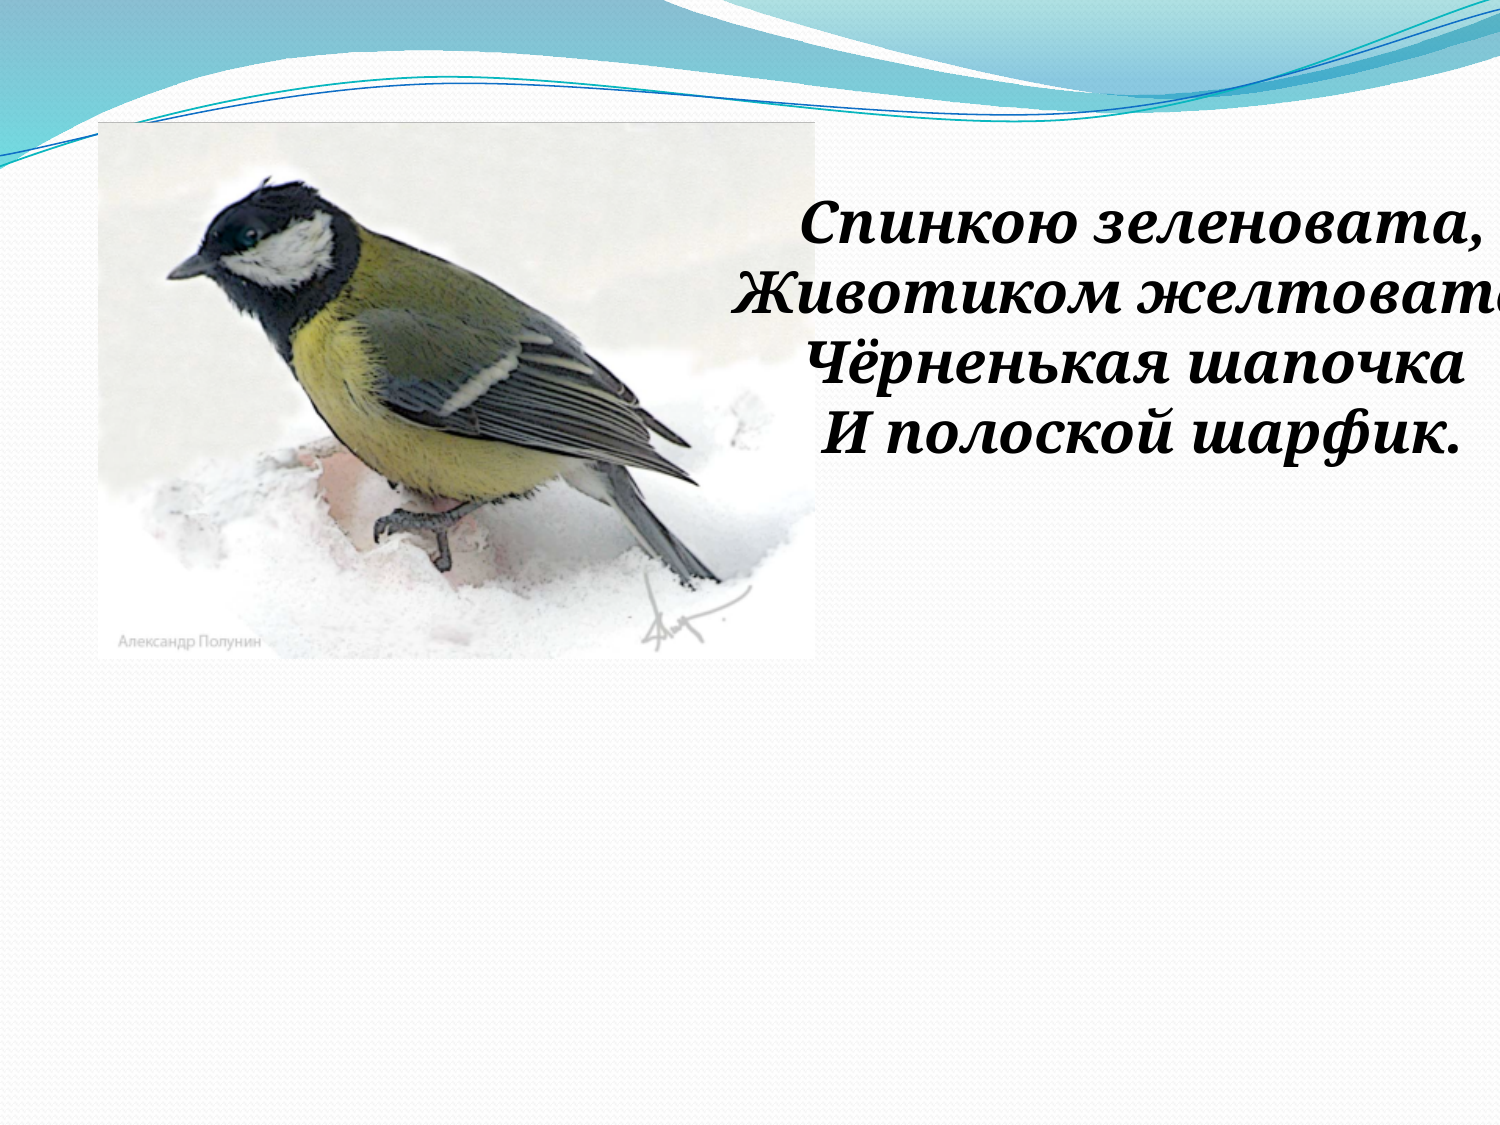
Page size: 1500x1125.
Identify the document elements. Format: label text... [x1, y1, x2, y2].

text_box Спинкою зеленовата, Животиком желтовата, Чёрненькая шапочка И полоской шарфик. [822, 177, 1500, 473]
picture [98, 121, 815, 660]
